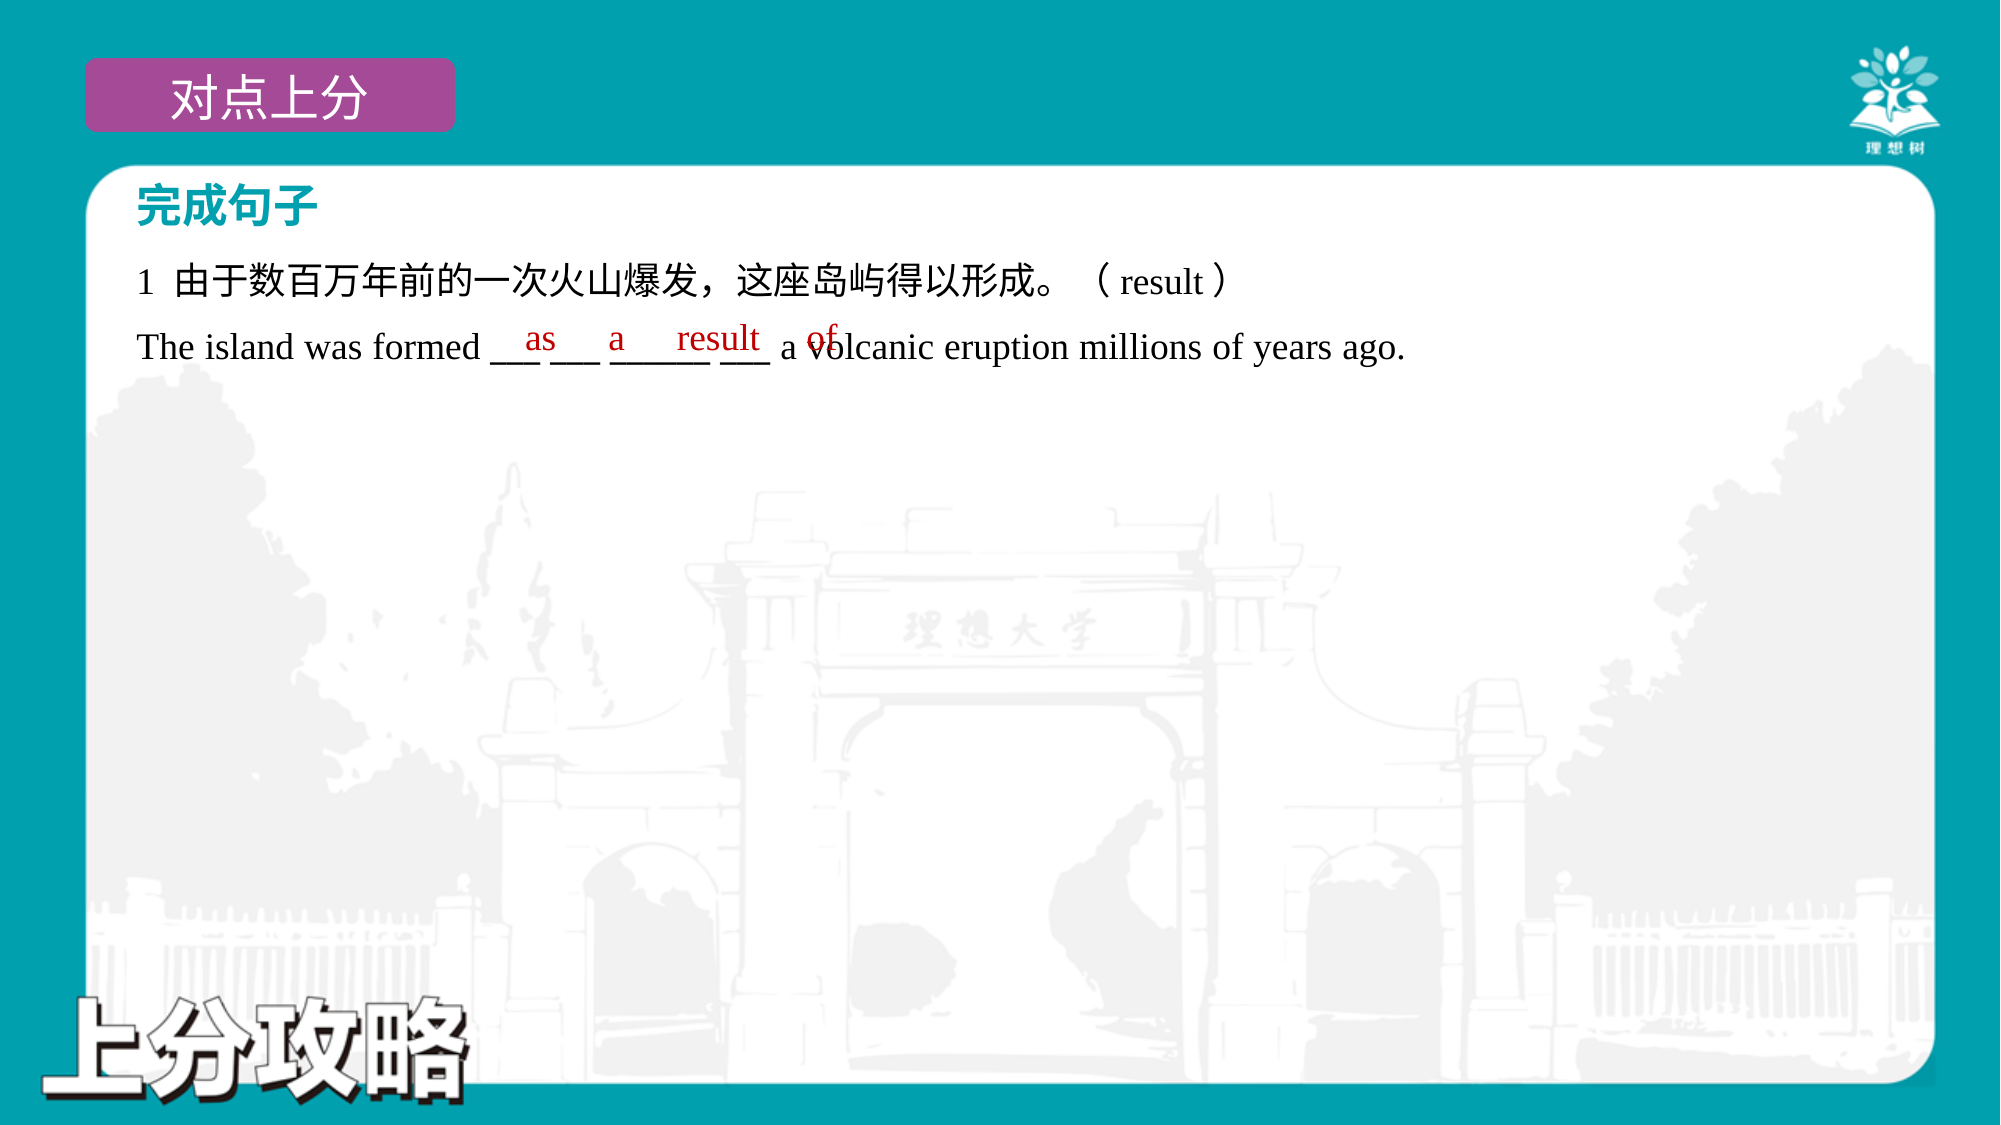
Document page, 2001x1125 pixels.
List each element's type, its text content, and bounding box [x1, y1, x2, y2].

text_box as [511, 293, 570, 352]
text_box 1 由于数百万年前的一次火山爆发，这座岛屿得以形成。（result） The island was formed ___ ___ ______ ___ a volcanic eruption millions of years ago. [136, 233, 1865, 360]
text_box a [594, 293, 639, 352]
text_box 完成句子 [136, 176, 1865, 232]
text_box result [663, 293, 774, 352]
text_box of [792, 293, 852, 352]
picture [0, 0, 2000, 1125]
